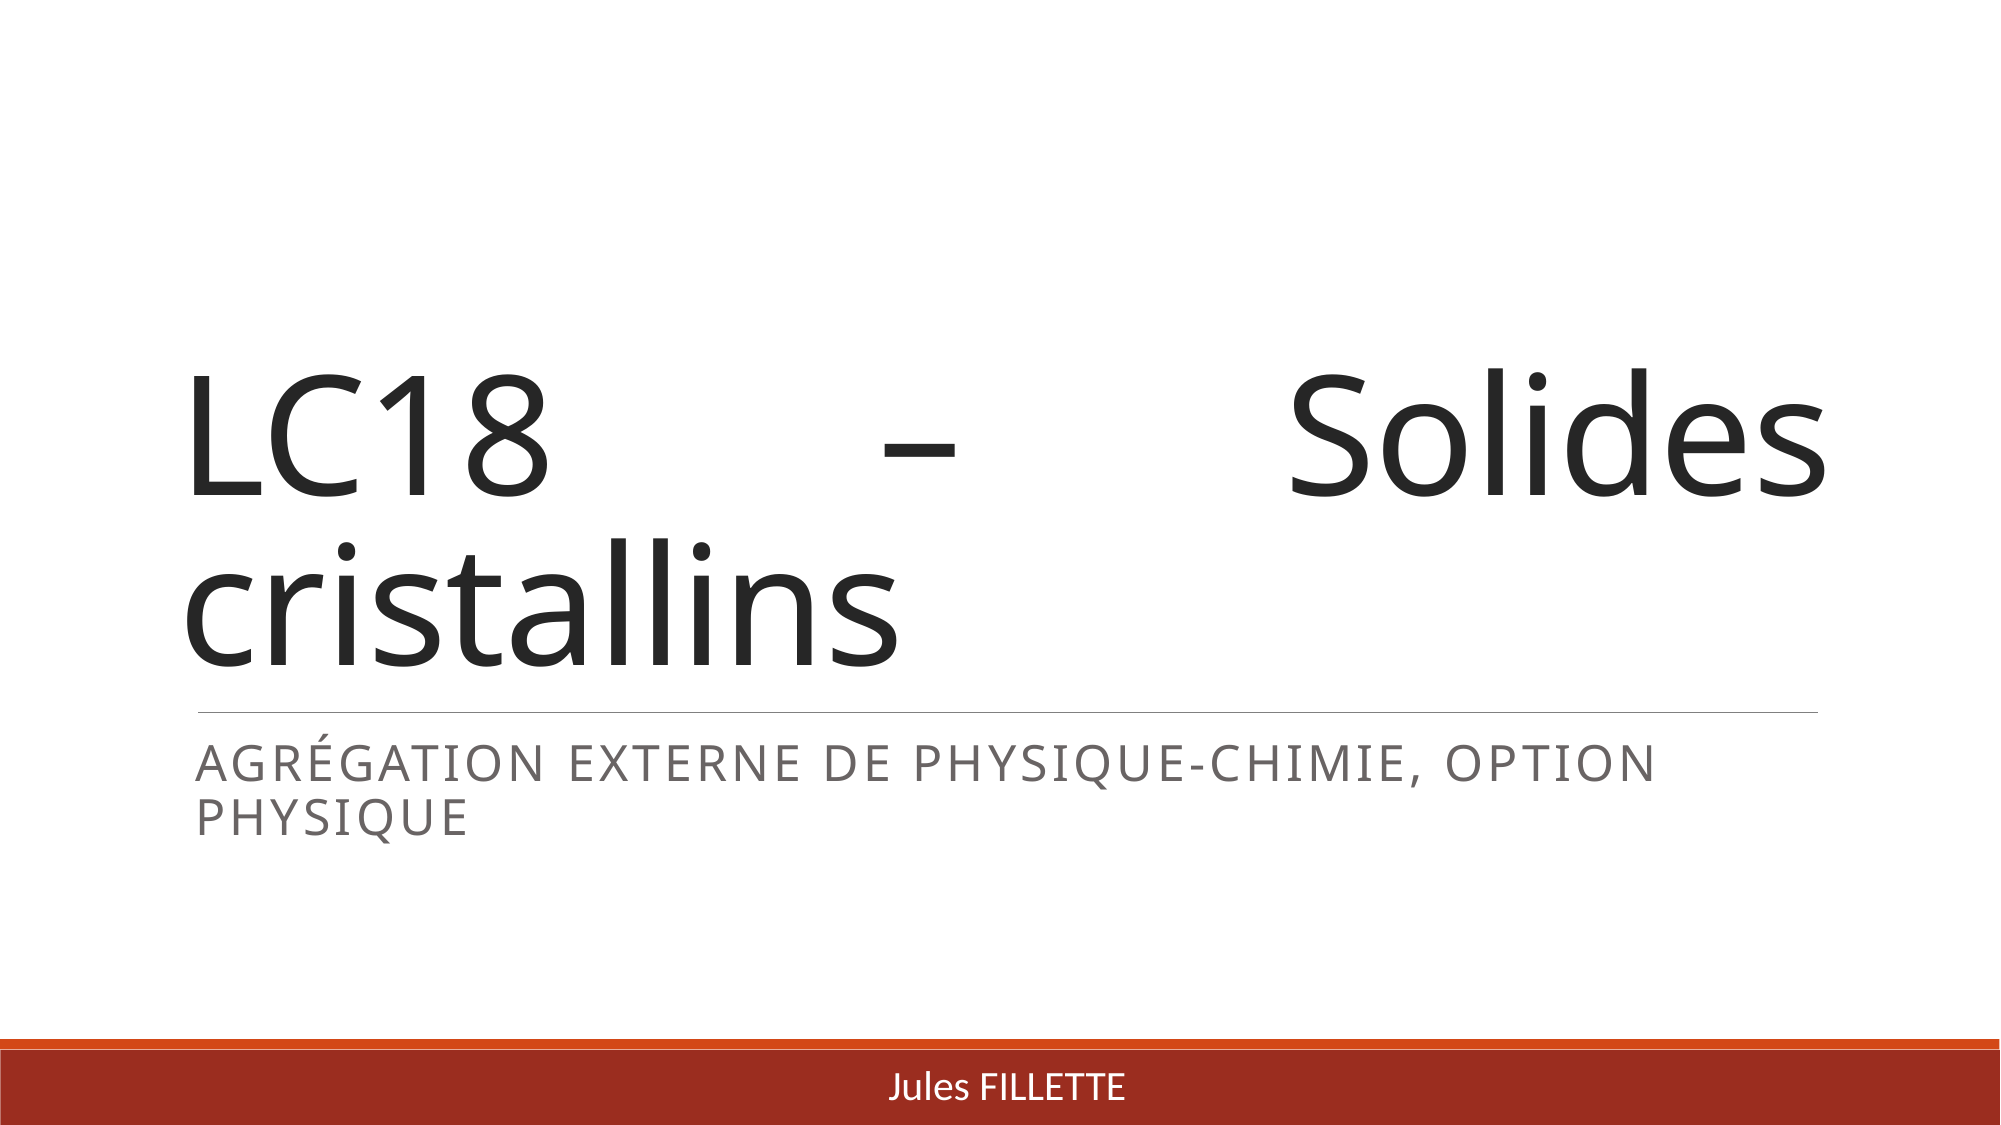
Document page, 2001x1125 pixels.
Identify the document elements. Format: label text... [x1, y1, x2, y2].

title LC18 – Solides cristallins [163, 122, 1848, 708]
subtitle Agrégation externe de Physique-chimie, option Physique [180, 730, 1831, 919]
text_box Jules FILLETTE [0, 1056, 2000, 1125]
